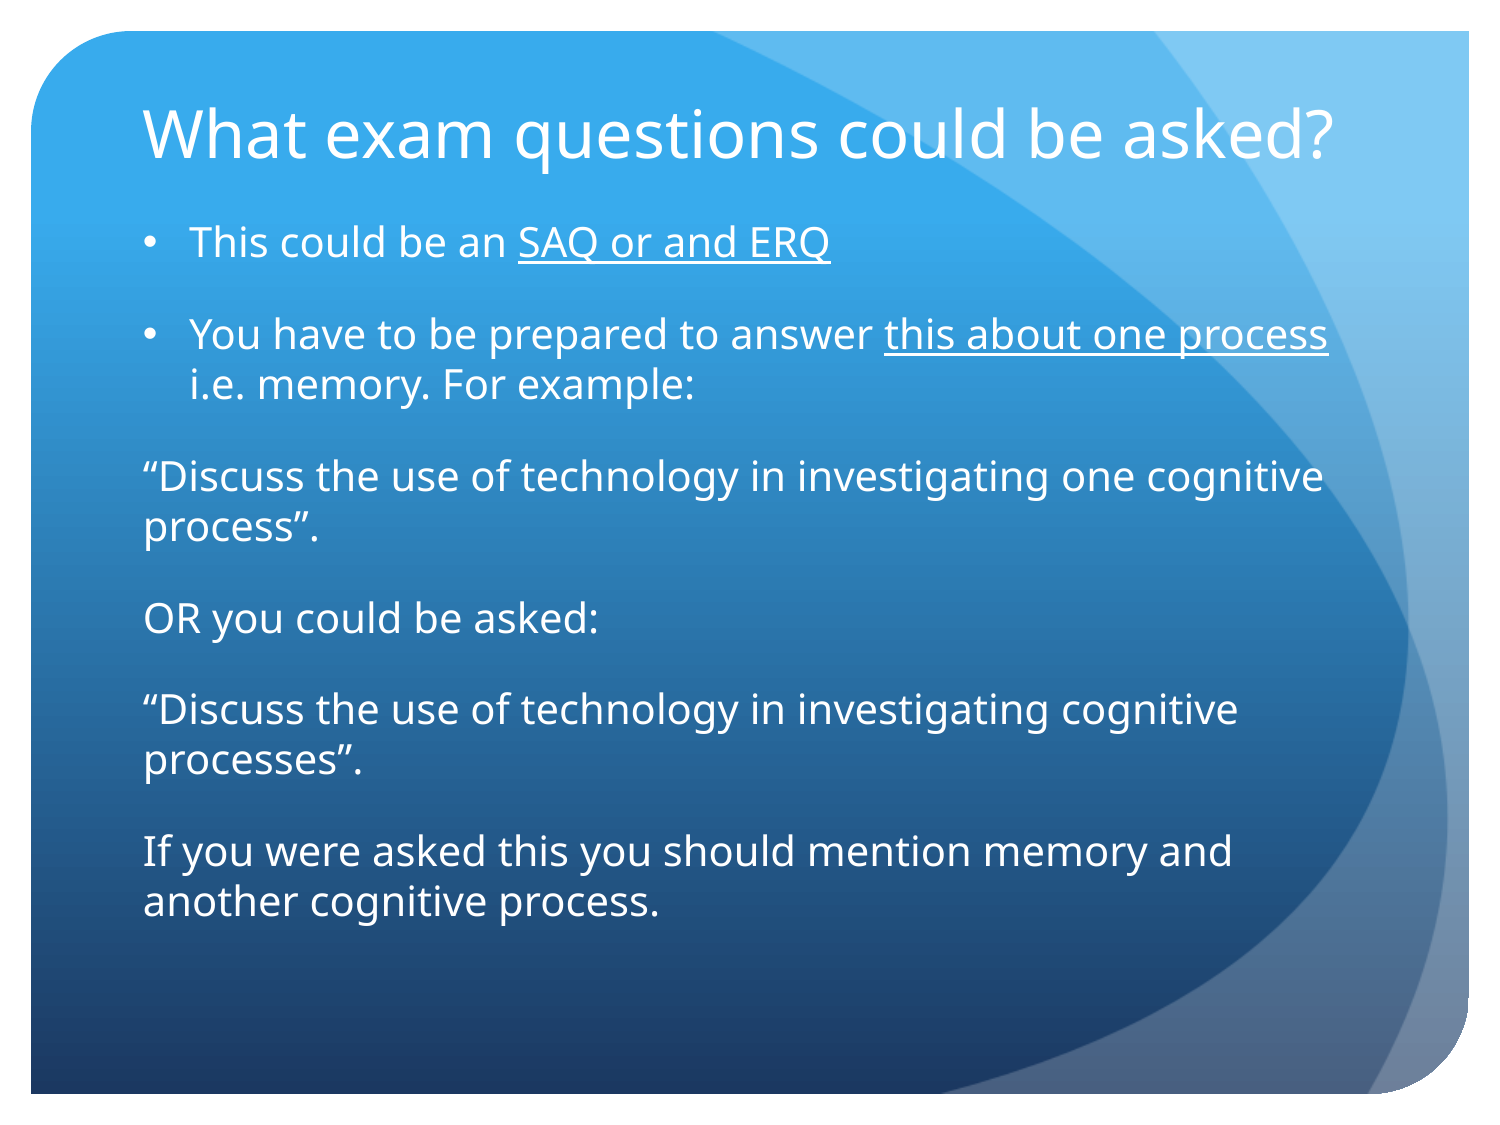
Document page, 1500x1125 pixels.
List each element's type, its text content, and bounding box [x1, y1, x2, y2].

picture [24, 30, 1473, 1094]
title What exam questions could be asked? [127, 62, 1372, 179]
list This could be an SAQ or and ERQ You have to be prepared to answer this about one process i.e. memory. For example: “Discuss the use of technology in investigating one cognitive process”. OR you could be asked: “Discuss the use of technology in investigating cognitive processes”. If you were asked this you should mention memory and another cognitive process. [127, 208, 1372, 991]
